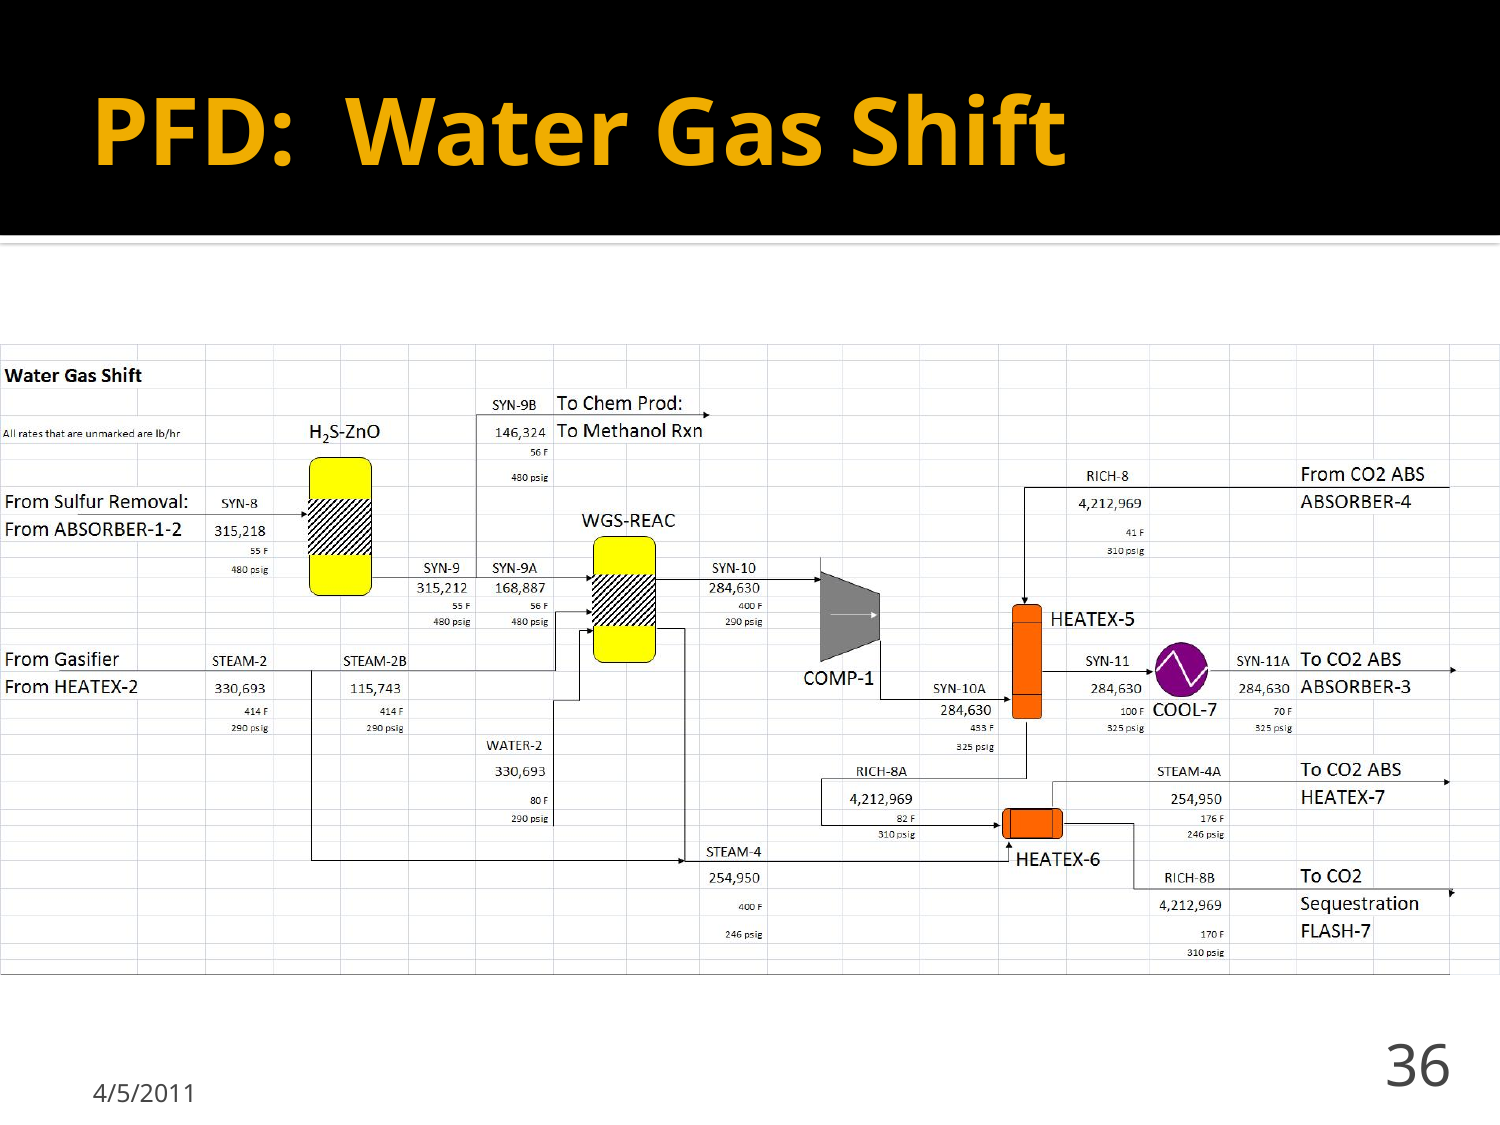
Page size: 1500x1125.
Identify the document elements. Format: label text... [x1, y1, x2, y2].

title PFD: Water Gas Shift [75, 25, 1425, 231]
slide_number 36 [1345, 1062, 1467, 1108]
picture [0, 344, 1500, 975]
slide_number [75, 1062, 425, 1108]
